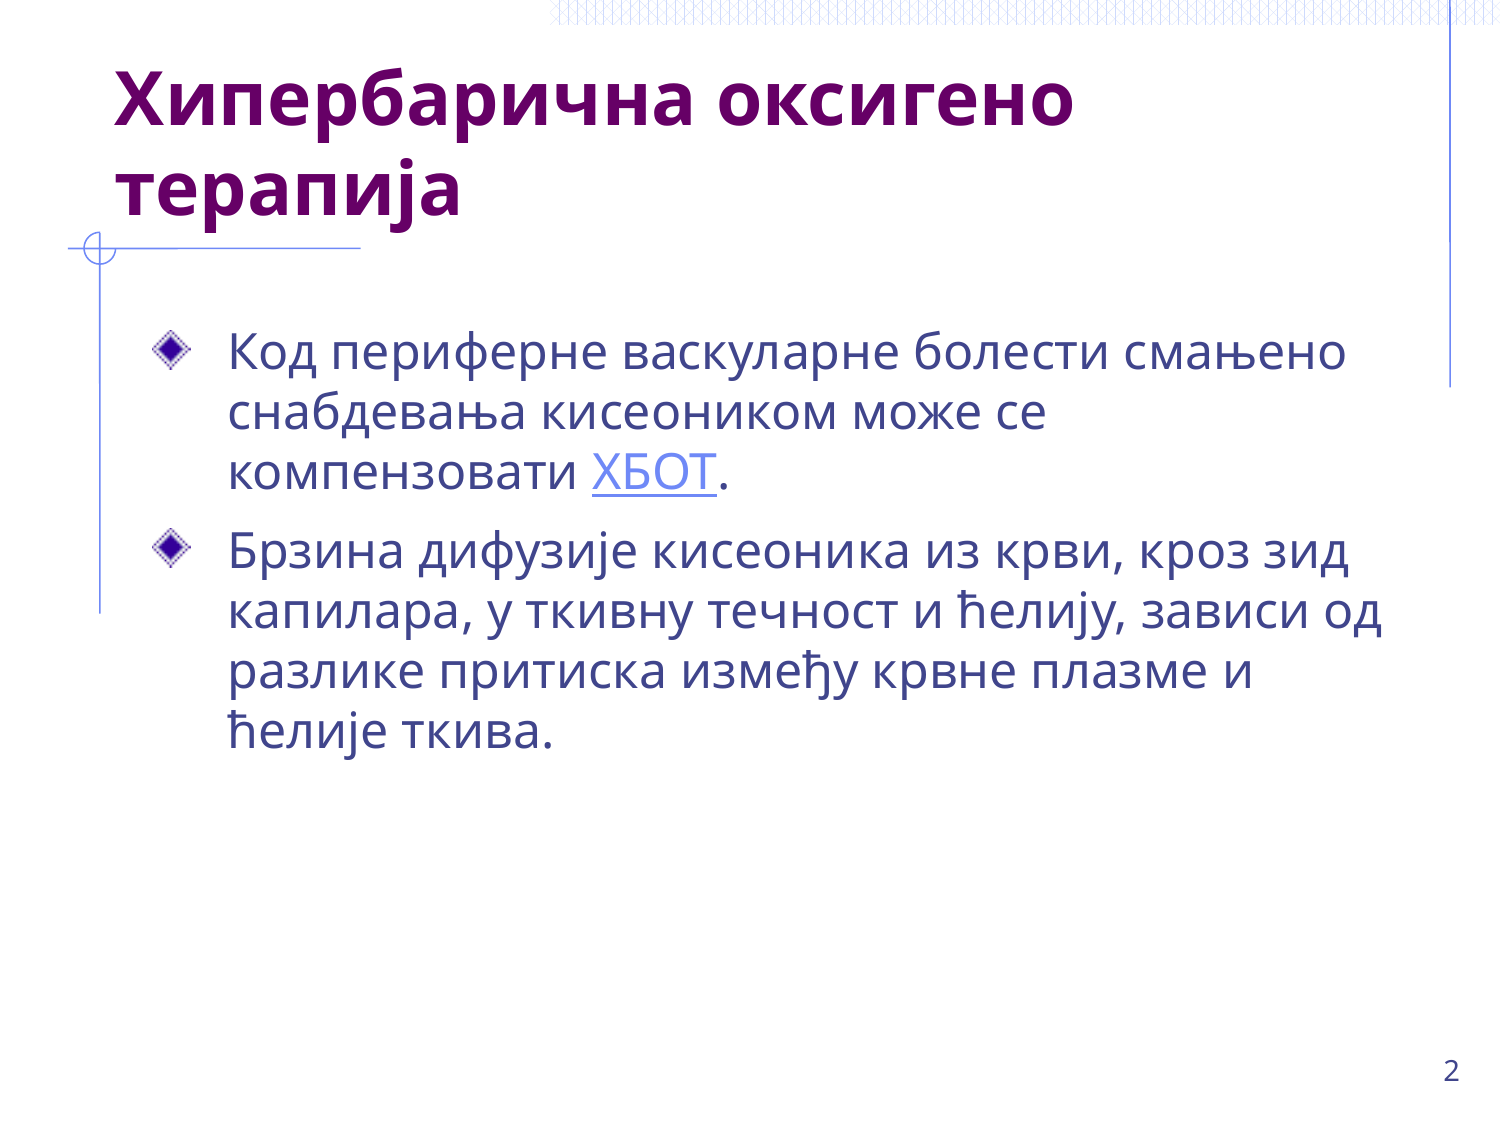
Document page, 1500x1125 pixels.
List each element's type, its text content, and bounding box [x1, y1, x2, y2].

list Код периферне васкуларне болести смањено снабдевања кисеоником може се компензовати ХБОТ. Брзина дифузије кисеоника из крви, кроз зид капилара, у ткивну течност и ћелију, зависи од разлике притиска између крвне плазме и ћелије ткива. [137, 312, 1413, 988]
slide_number 2 [1162, 1025, 1475, 1100]
title Хипербарична оксигено терапија [99, 49, 1376, 238]
picture [152, 528, 191, 568]
picture [152, 330, 191, 370]
